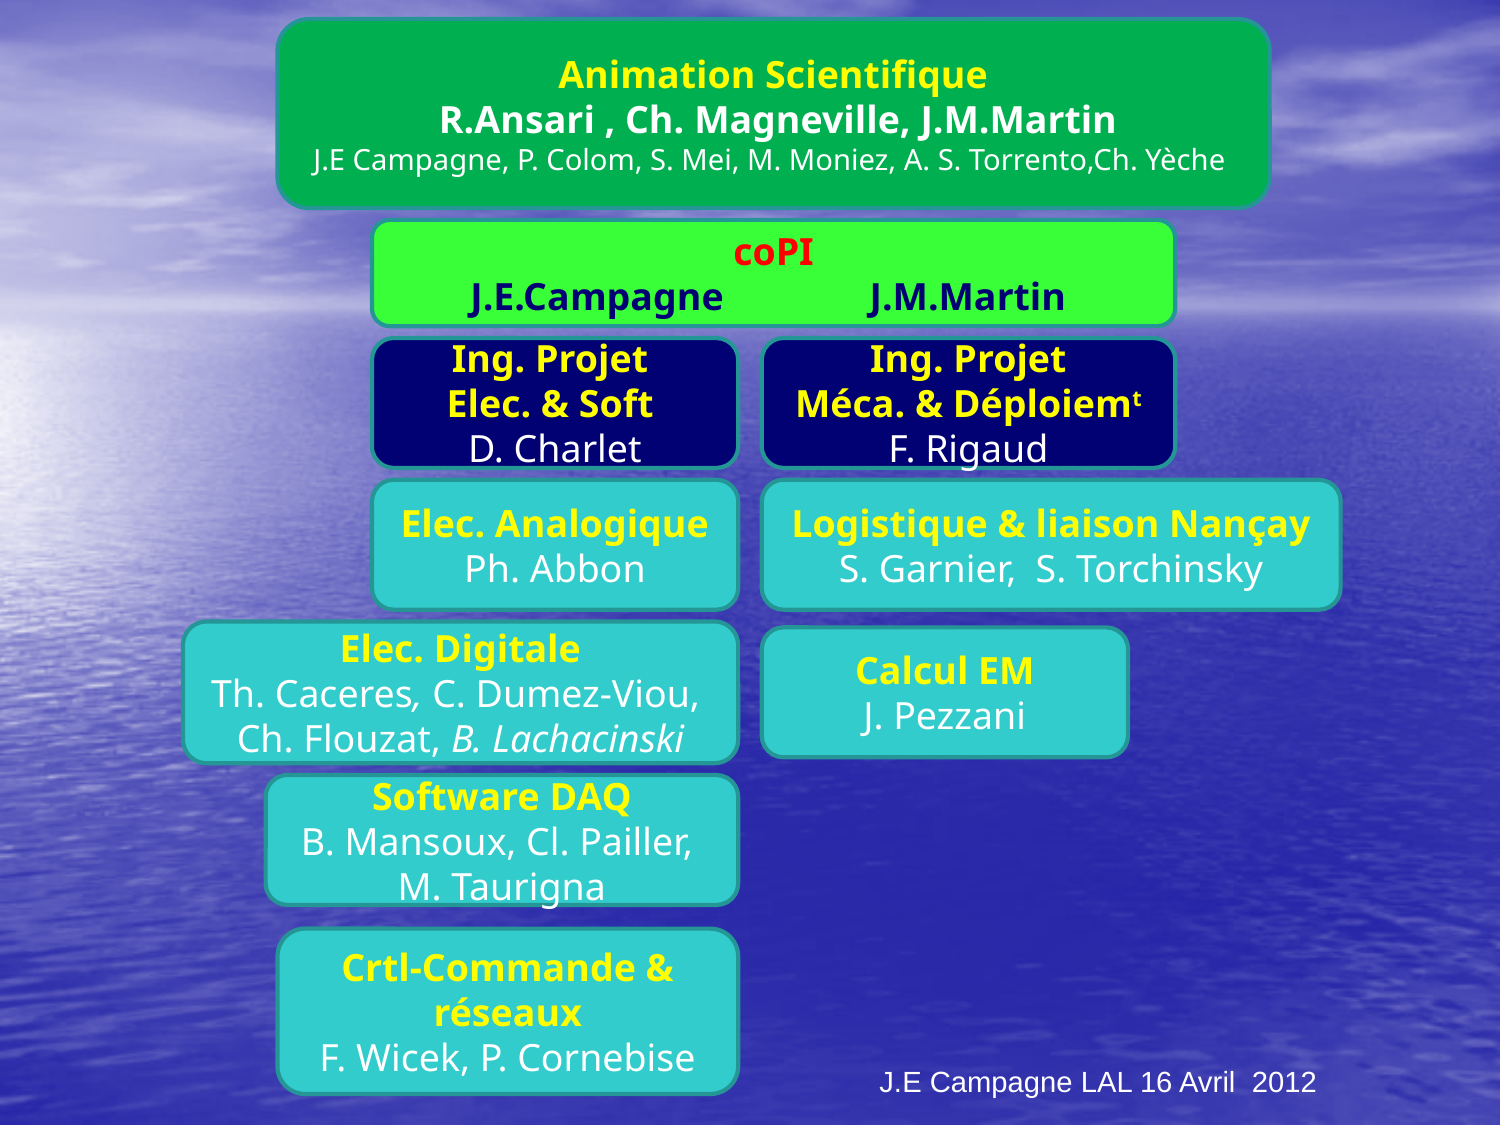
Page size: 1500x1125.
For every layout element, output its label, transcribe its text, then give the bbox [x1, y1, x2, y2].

text_box Software DAQ B. Mansoux, Cl. Pailler, M. Taurigna [263, 772, 741, 908]
text_box Logistique & liaison Nançay S. Garnier, S. Torchinsky [759, 477, 1343, 612]
text_box coPI J.E.Campagne J.M.Martin [369, 217, 1178, 329]
text_box Elec. Analogique Ph. Abbon [369, 477, 741, 612]
text_box Animation Scientifique R.Ansari , Ch. Magneville, J.M.Martin J.E Campagne, P. Colom, S. Mei, M. Moniez, A. S. Torrento,Ch. Yèche [275, 16, 1272, 211]
text_box Crtl-Commande & réseaux F. Wicek, P. Cornebise [275, 926, 741, 1097]
text_box Elec. Digitale Th. Caceres, C. Dumez-Viou, Ch. Flouzat, B. Lachacinski [180, 619, 741, 766]
footer J.E Campagne LAL 16 Avril 2012 [726, 1027, 1471, 1107]
text_box Ing. Projet Elec. & Soft D. Charlet [369, 335, 741, 471]
text_box Ing. Projet Méca. & Déploiemt F. Rigaud [759, 335, 1178, 471]
text_box Calcul EM J. Pezzani [759, 625, 1131, 760]
